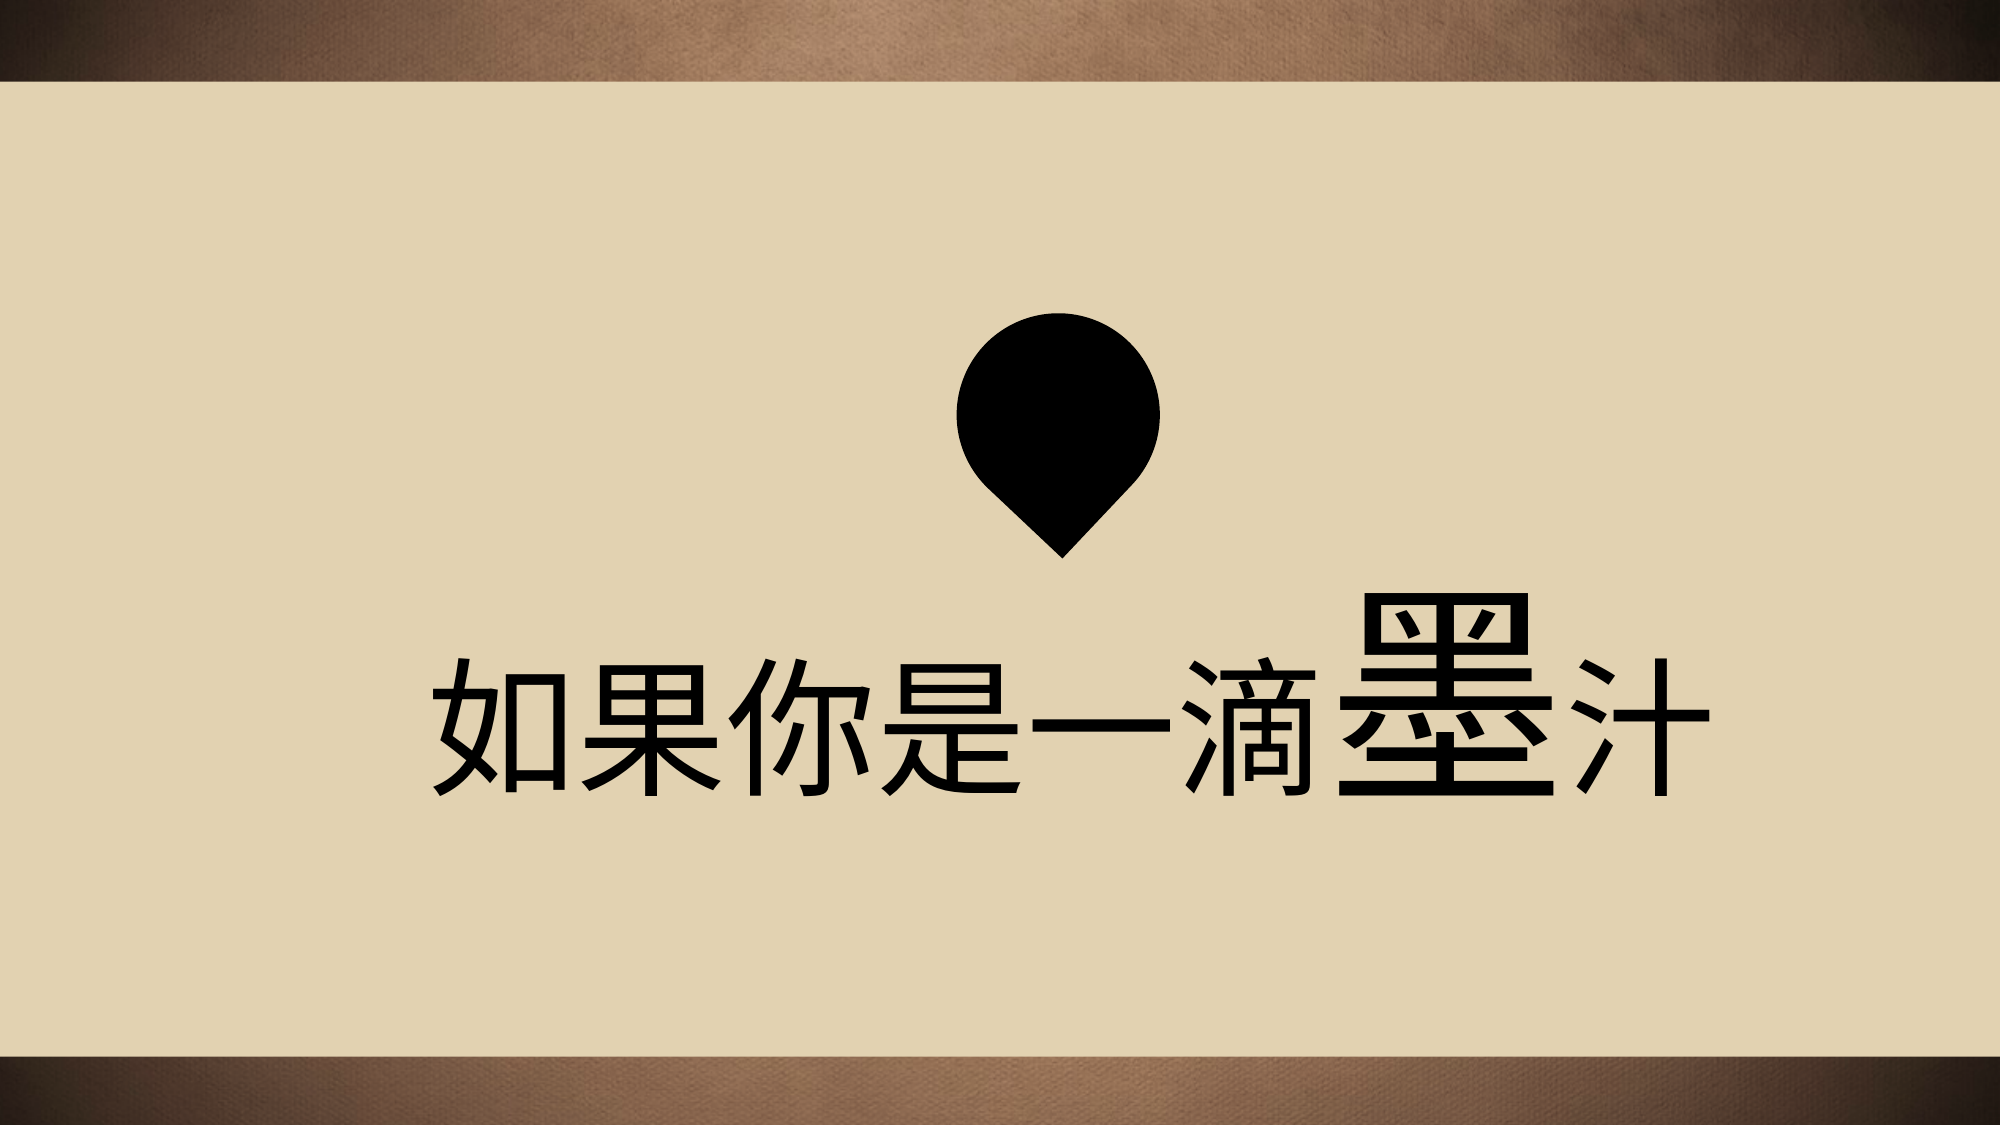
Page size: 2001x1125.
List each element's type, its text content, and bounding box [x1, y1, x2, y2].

picture [0, 1058, 2000, 1125]
text_box [955, 312, 1161, 537]
text_box 如果你是一滴墨汁 [411, 537, 1731, 840]
text_box [0, 81, 2000, 1058]
picture [0, 0, 2000, 81]
